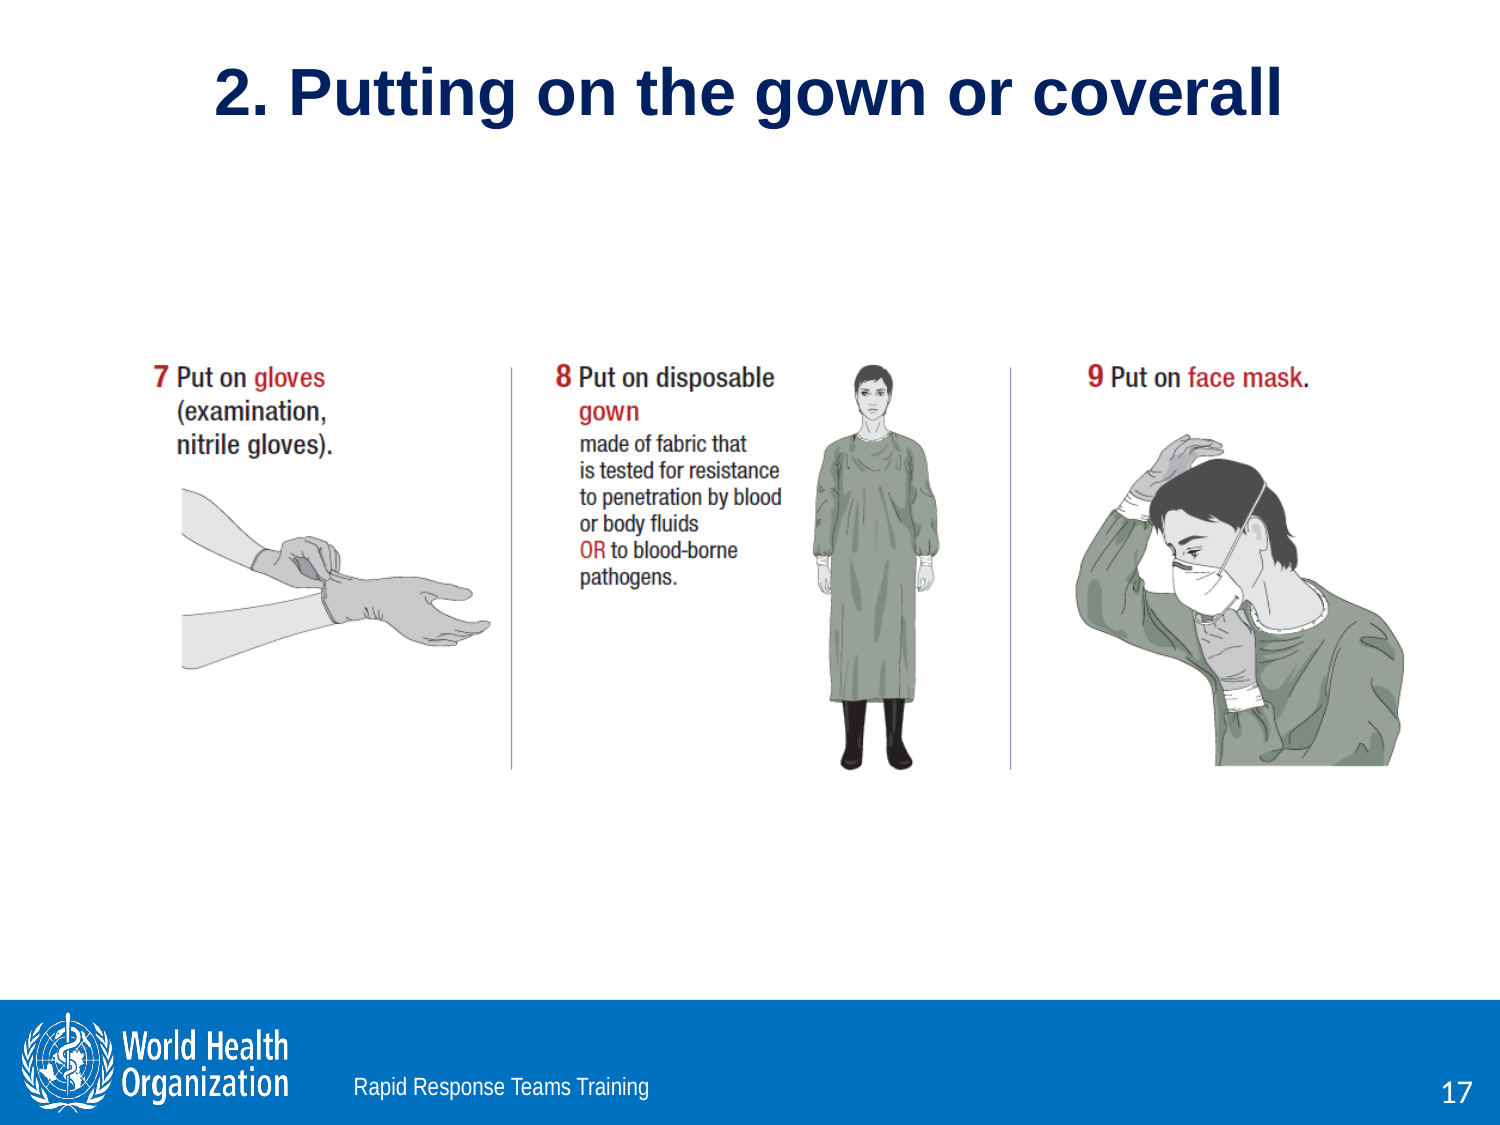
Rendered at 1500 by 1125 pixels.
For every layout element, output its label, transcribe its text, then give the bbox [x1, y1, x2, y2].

title 2. Putting on the gown or coverall [75, 0, 1425, 183]
picture [21, 1012, 288, 1113]
picture [123, 349, 1459, 779]
